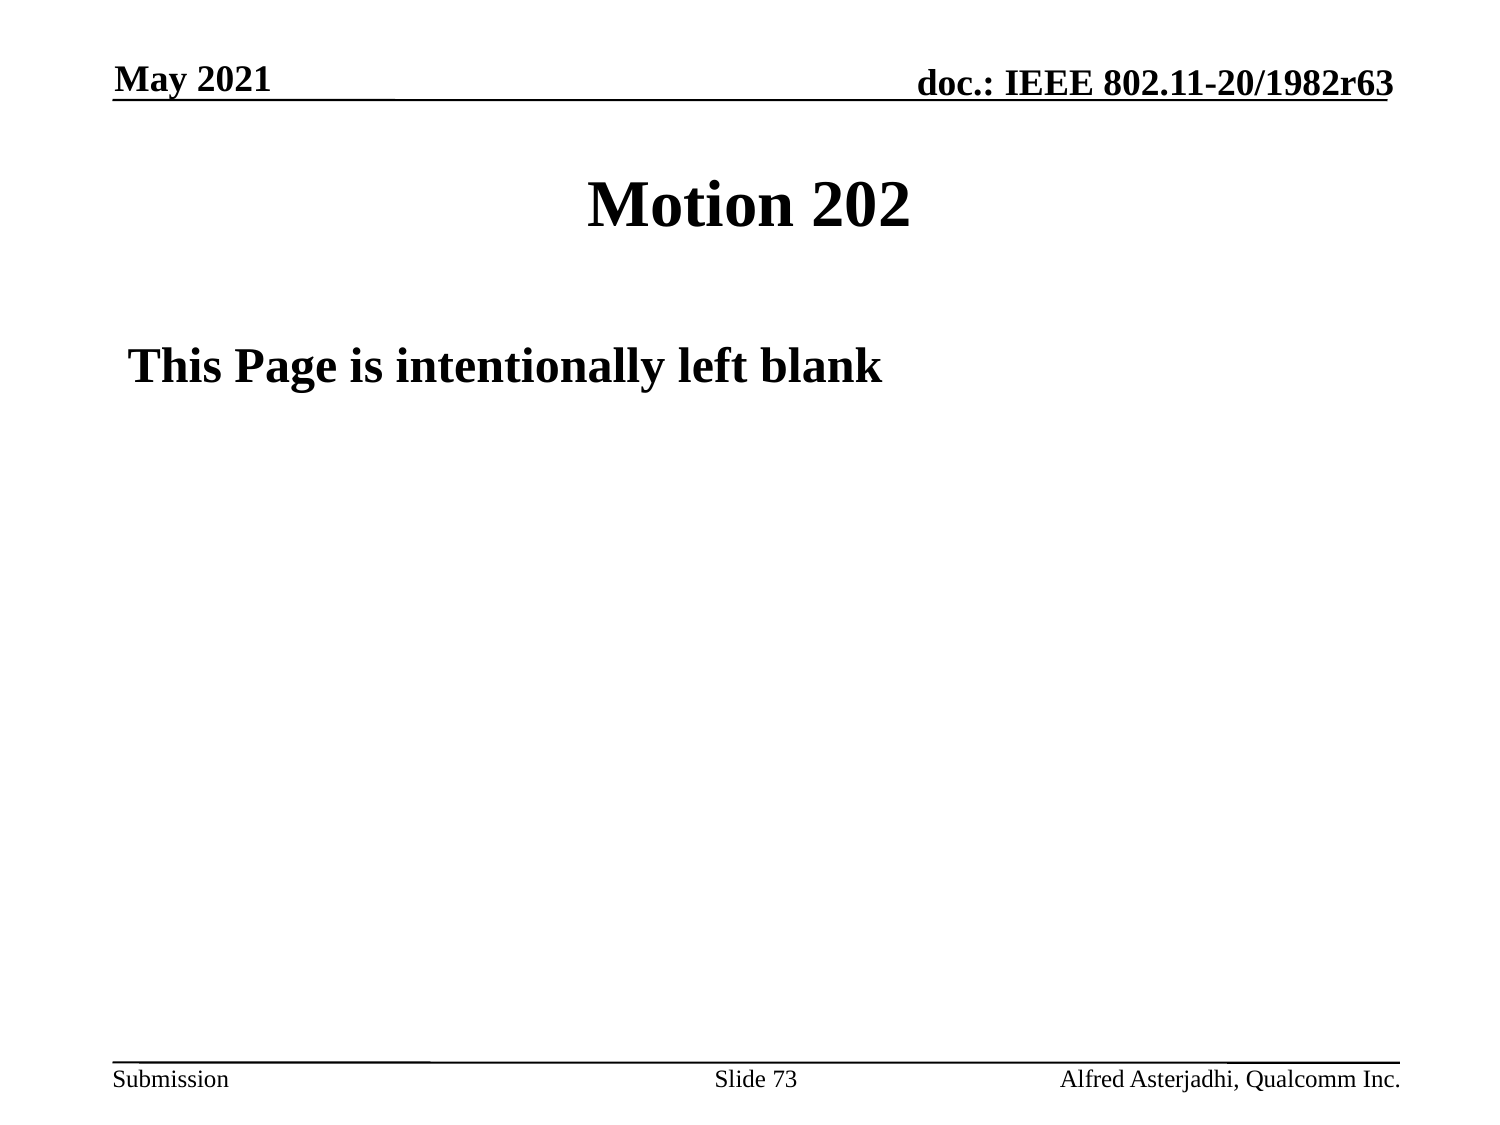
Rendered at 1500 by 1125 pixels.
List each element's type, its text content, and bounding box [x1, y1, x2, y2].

title Motion 202 [112, 112, 1388, 288]
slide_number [114, 54, 423, 100]
list This Page is intentionally left blank [112, 324, 1388, 1000]
slide_number Slide 73 [712, 1061, 800, 1123]
footer Alfred Asterjadhi, Qualcomm Inc. [878, 1061, 1402, 1093]
